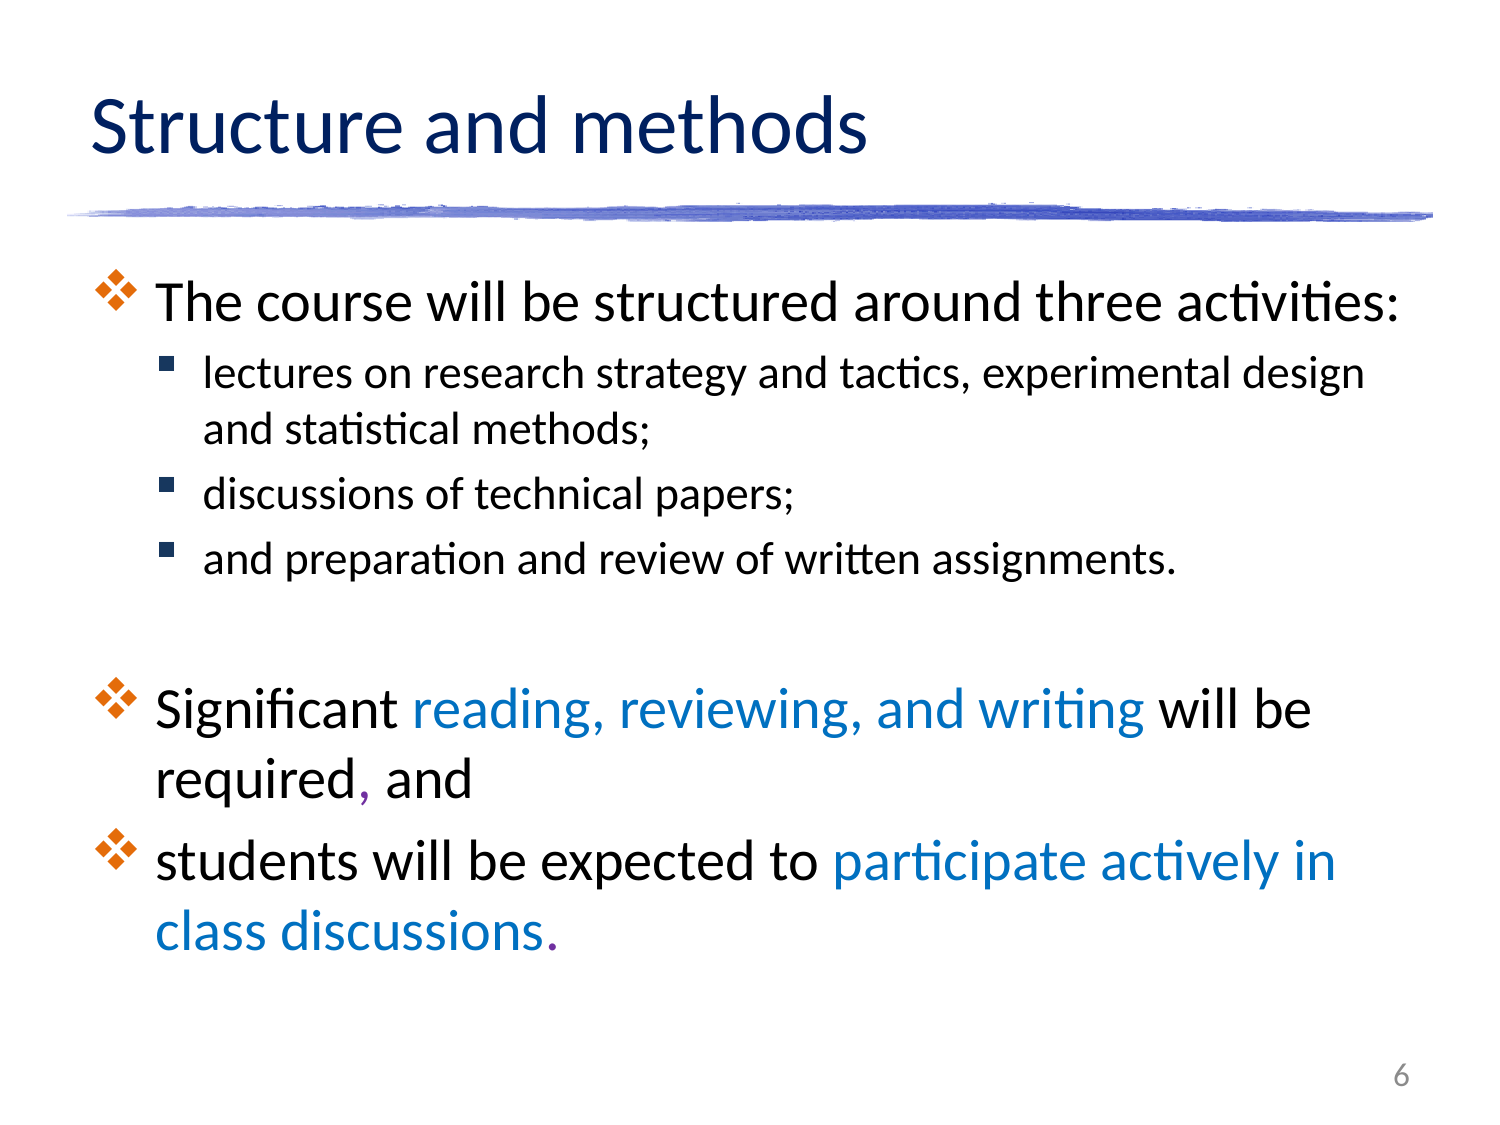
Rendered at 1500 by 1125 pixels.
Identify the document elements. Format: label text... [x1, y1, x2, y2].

slide_number 6 [1074, 1042, 1425, 1103]
list The course will be structured around three activities: lectures on research strategy and tactics, experimental design and statistical methods; discussions of technical papers; and preparation and review of written assignments. Significant reading, reviewing, and writing will be required, and students will be expected to participate actively in class discussions. [75, 255, 1425, 1035]
picture [55, 202, 1444, 226]
title Structure and methods [75, 45, 1424, 197]
